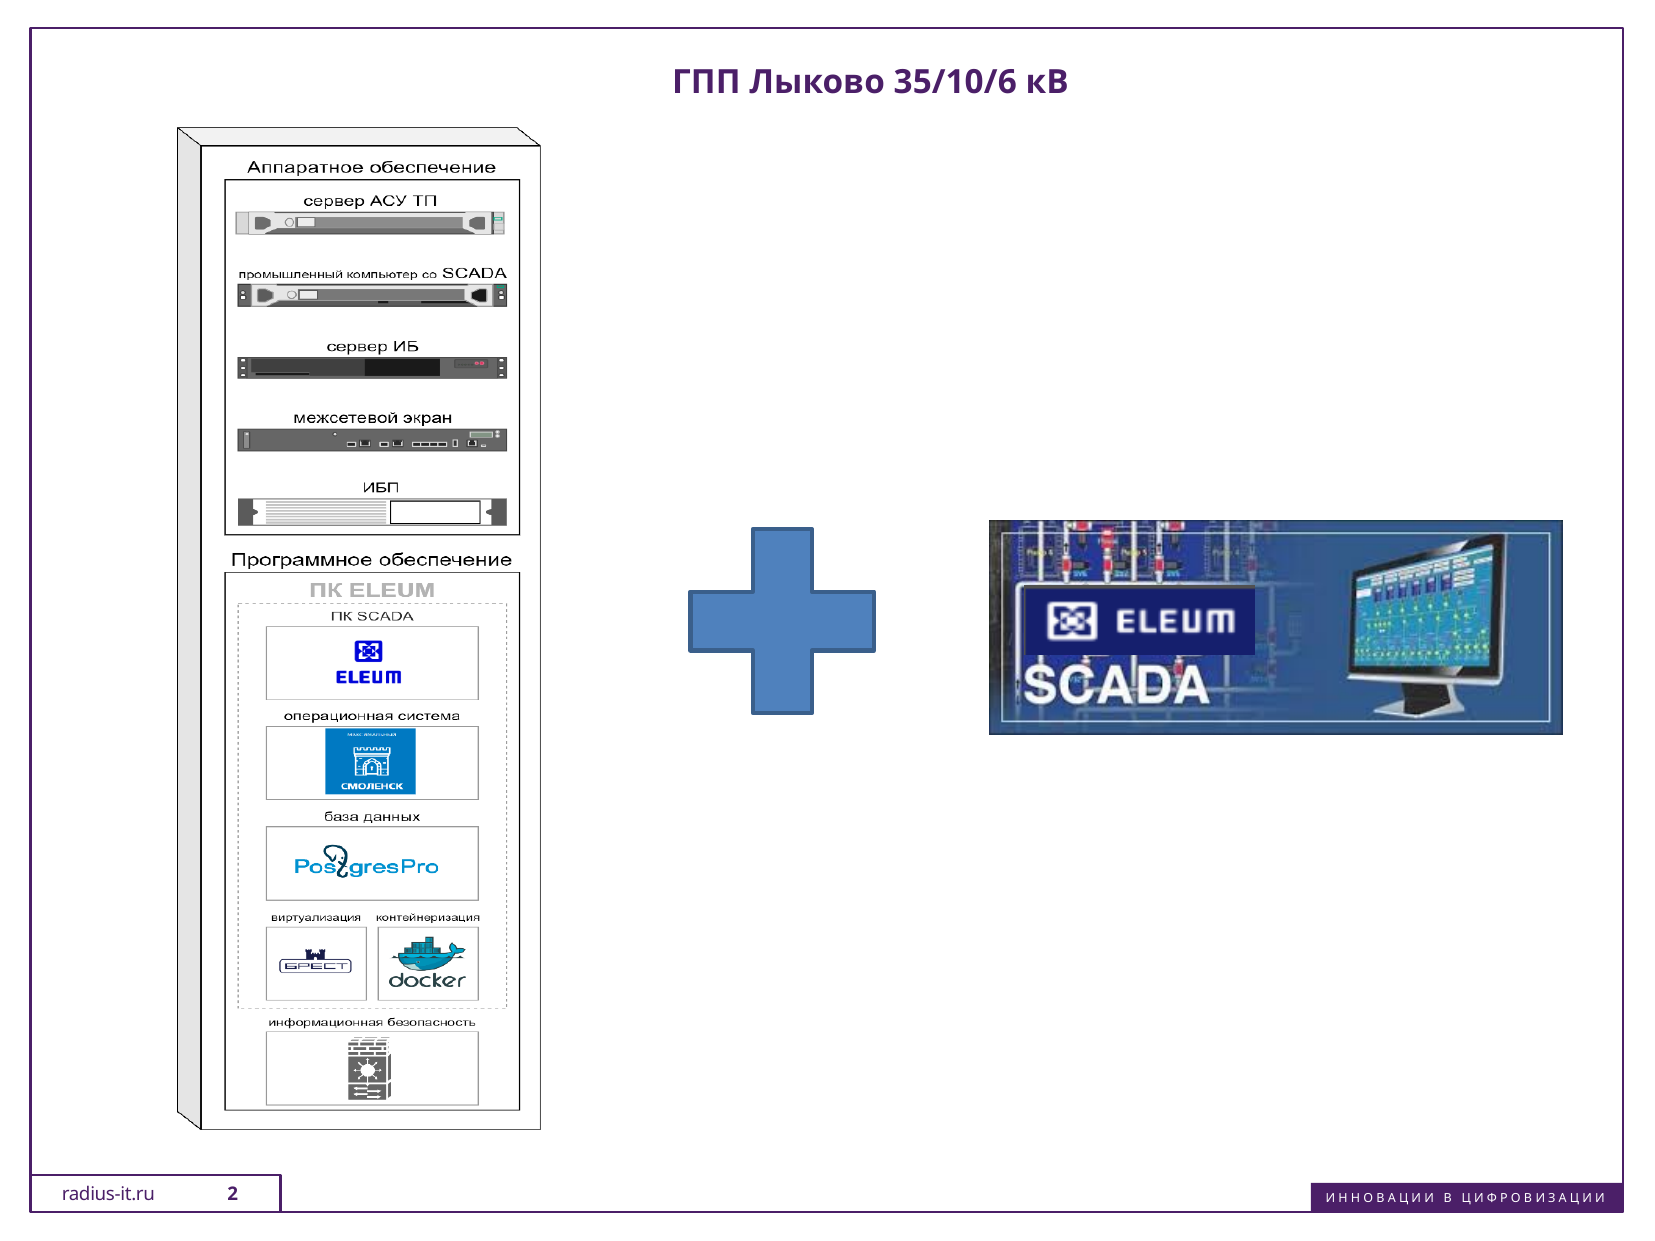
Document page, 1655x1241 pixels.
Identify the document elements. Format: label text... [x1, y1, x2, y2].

title ГПП Лыково 35/10/6 кВ [202, 57, 1538, 268]
text_box И Н Н О В А Ц И И В Ц И Ф Р О В И З А Ц И И [1310, 1182, 1624, 1213]
picture [176, 125, 541, 1130]
text_box [688, 527, 876, 715]
text_box radius-it.ru [59, 1179, 156, 1204]
picture [989, 520, 1564, 735]
text_box 2 [225, 1179, 241, 1204]
